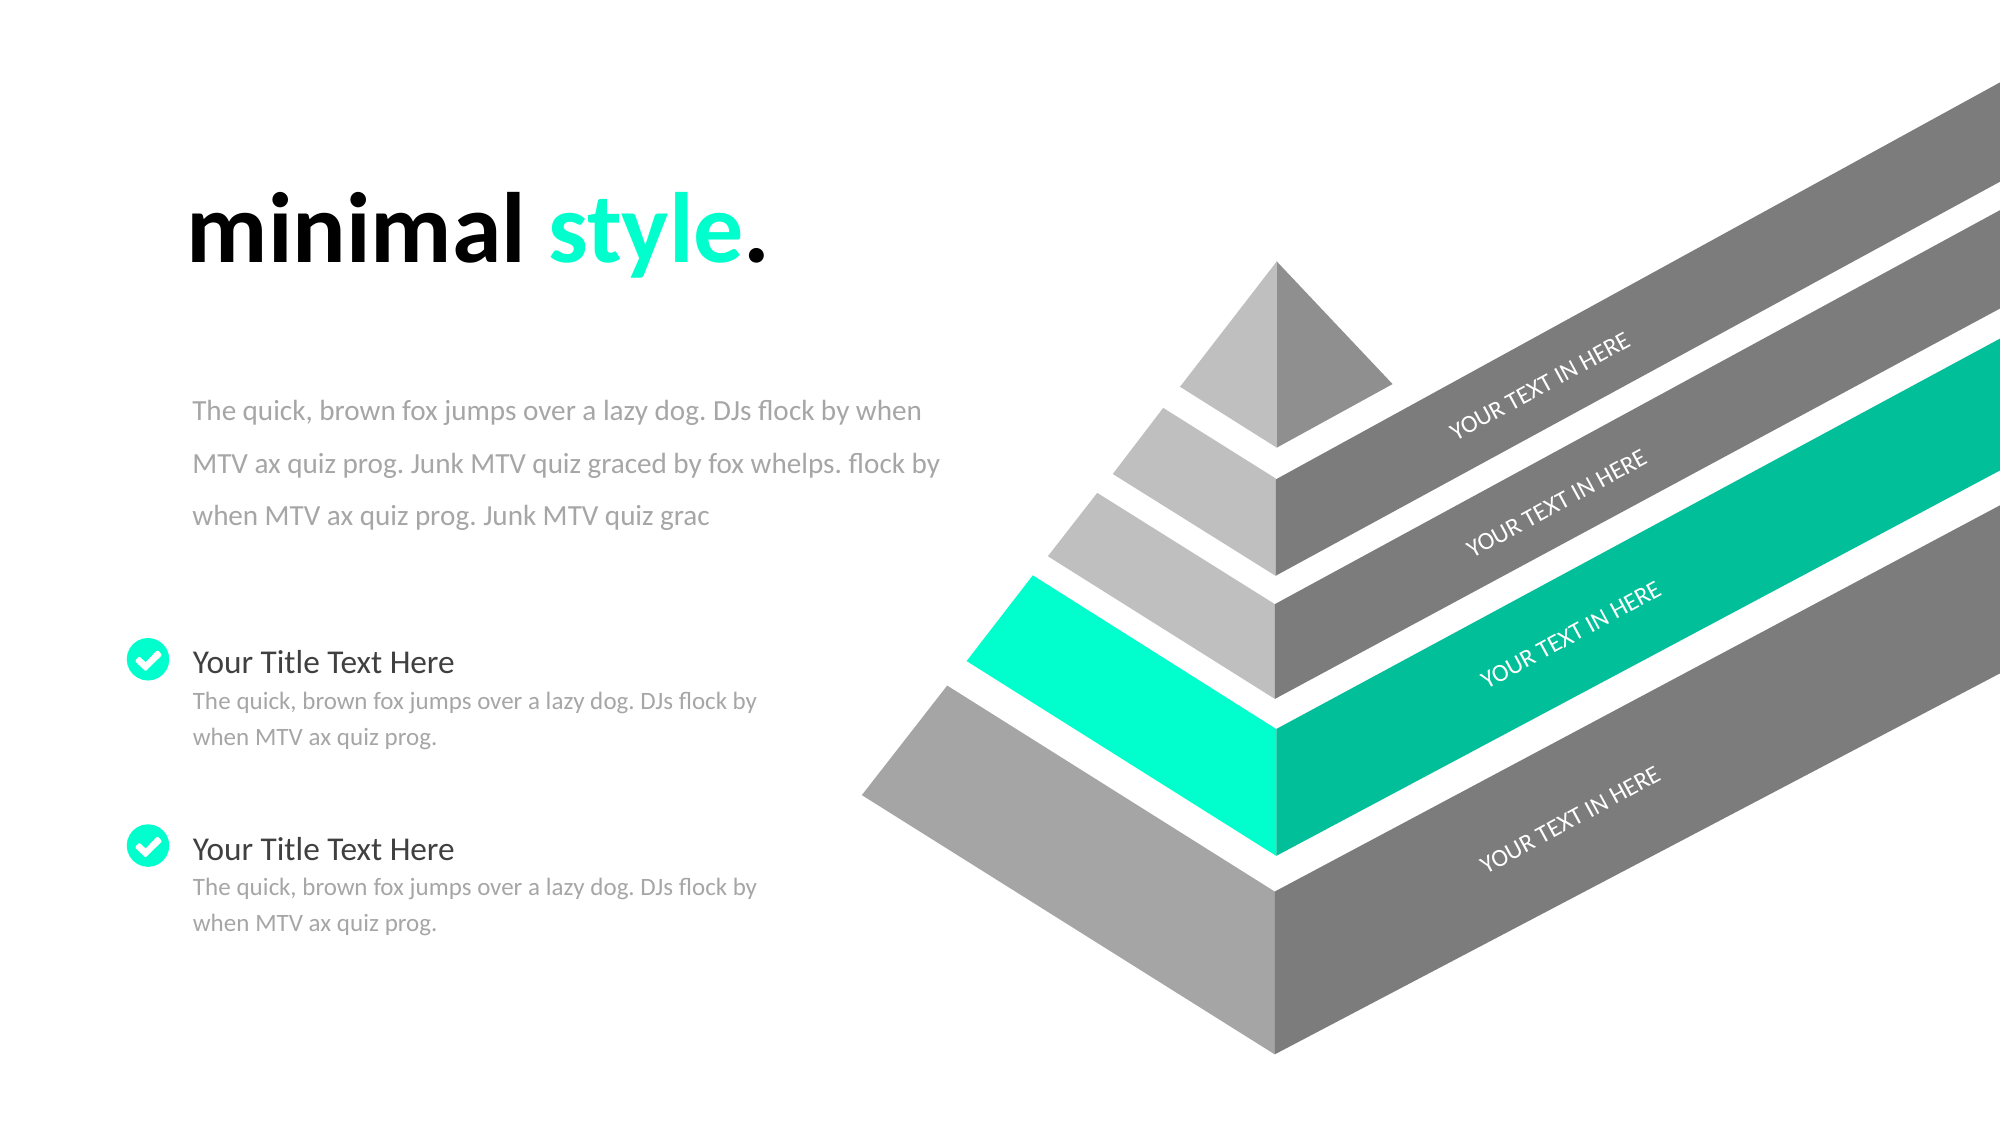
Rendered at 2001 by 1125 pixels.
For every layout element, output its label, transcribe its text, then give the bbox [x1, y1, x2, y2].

text_box The quick, brown fox jumps over a lazy dog. DJs flock by when MTV ax quiz prog. Junk MTV quiz graced by fox whelps. flock by when MTV ax quiz prog. Junk MTV quiz grac [177, 366, 861, 539]
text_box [861, 82, 2000, 1055]
text_box minimal style. [172, 154, 786, 290]
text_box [178, 625, 829, 760]
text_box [126, 637, 170, 681]
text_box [126, 824, 170, 867]
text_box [178, 811, 809, 946]
